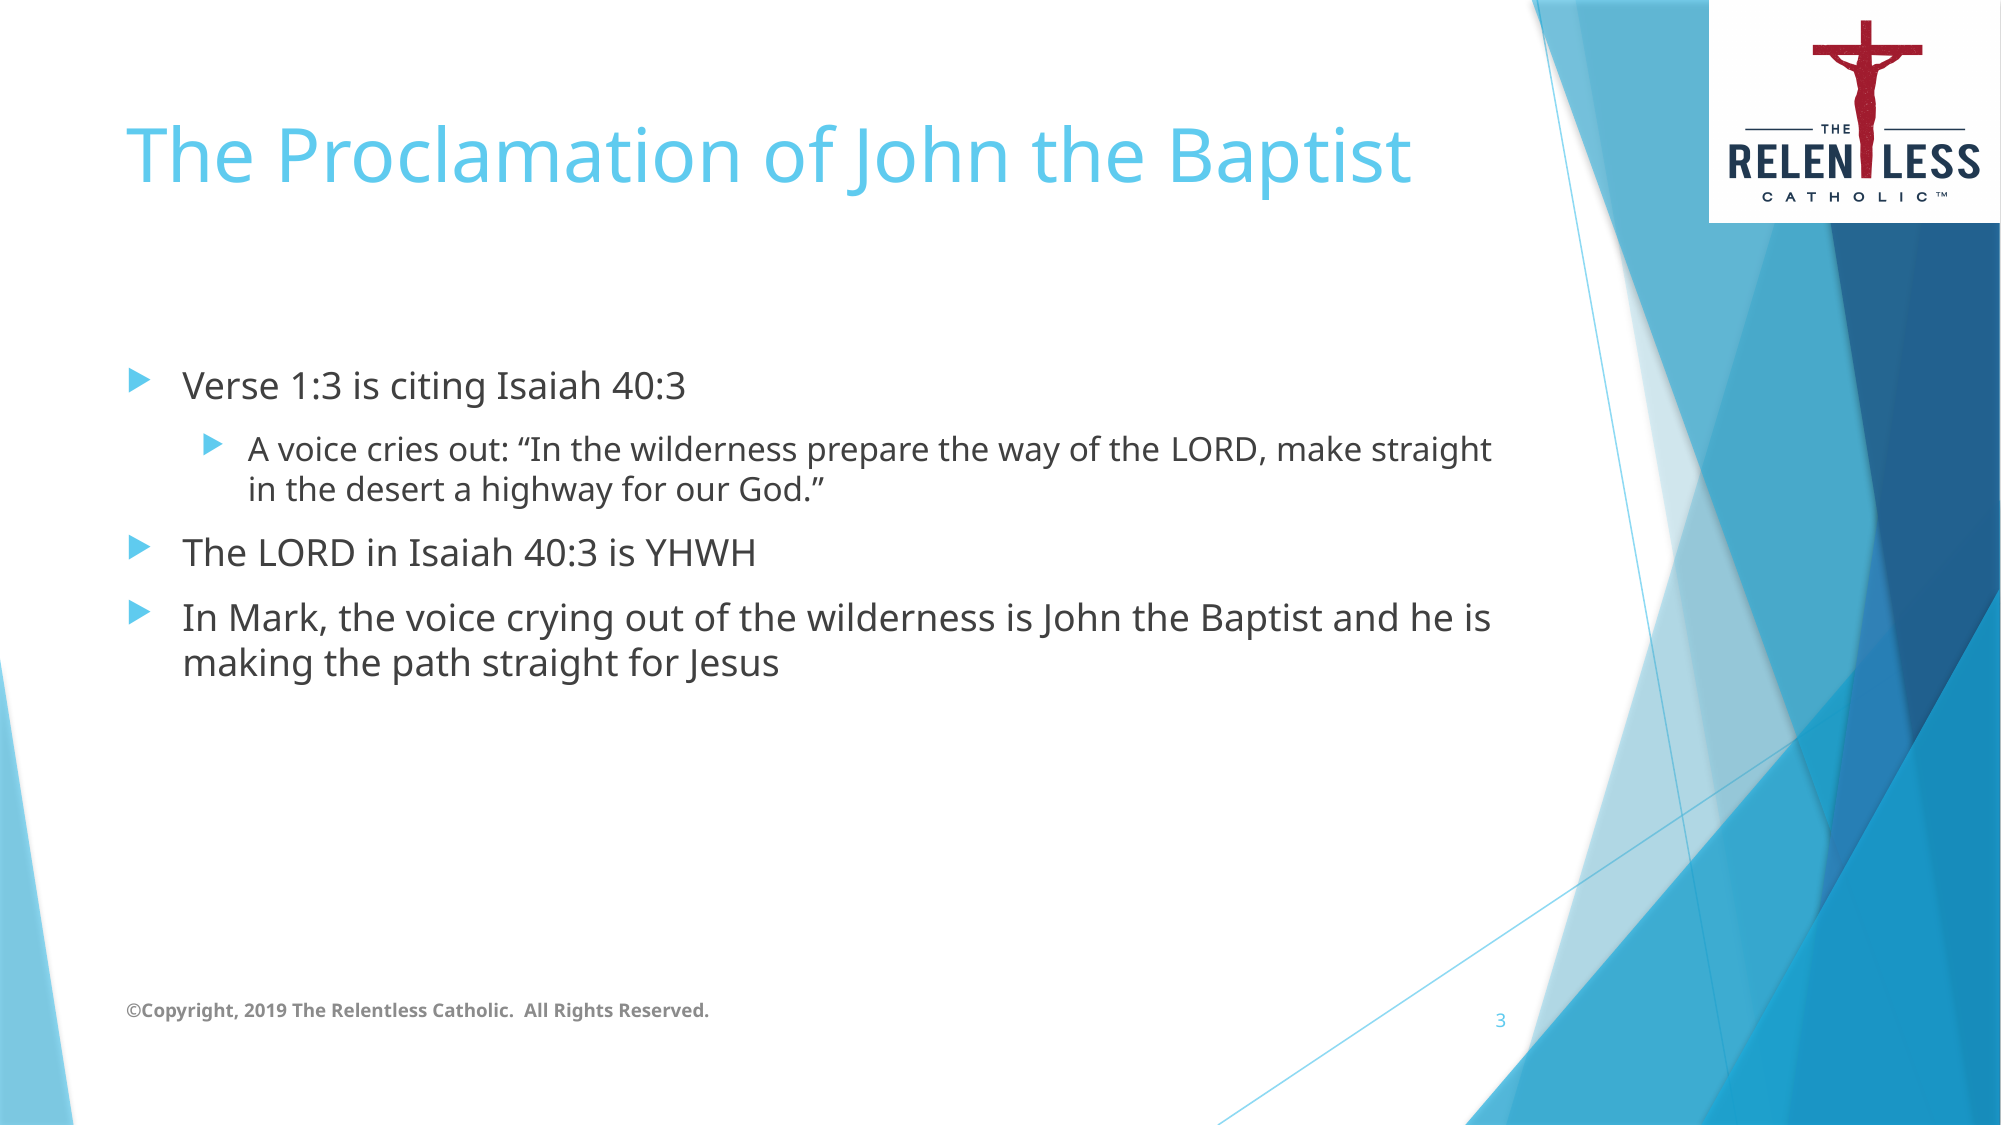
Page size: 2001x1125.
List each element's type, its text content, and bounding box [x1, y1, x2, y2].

slide_number 3 [1409, 991, 1522, 1051]
picture [1709, 0, 2000, 223]
list Verse 1:3 is citing Isaiah 40:3 A voice cries out: “In the wilderness prepare the way of the Lord, make straight in the desert a highway for our God.” The Lord in Isaiah 40:3 is YHWH In Mark, the voice crying out of the wilderness is John the Baptist and he is making the path straight for Jesus [111, 354, 1522, 992]
title The Proclamation of John the Baptist [111, 99, 1522, 317]
footer ©Copyright, 2019 The Relentless Catholic. All Rights Reserved. [111, 991, 1145, 1051]
